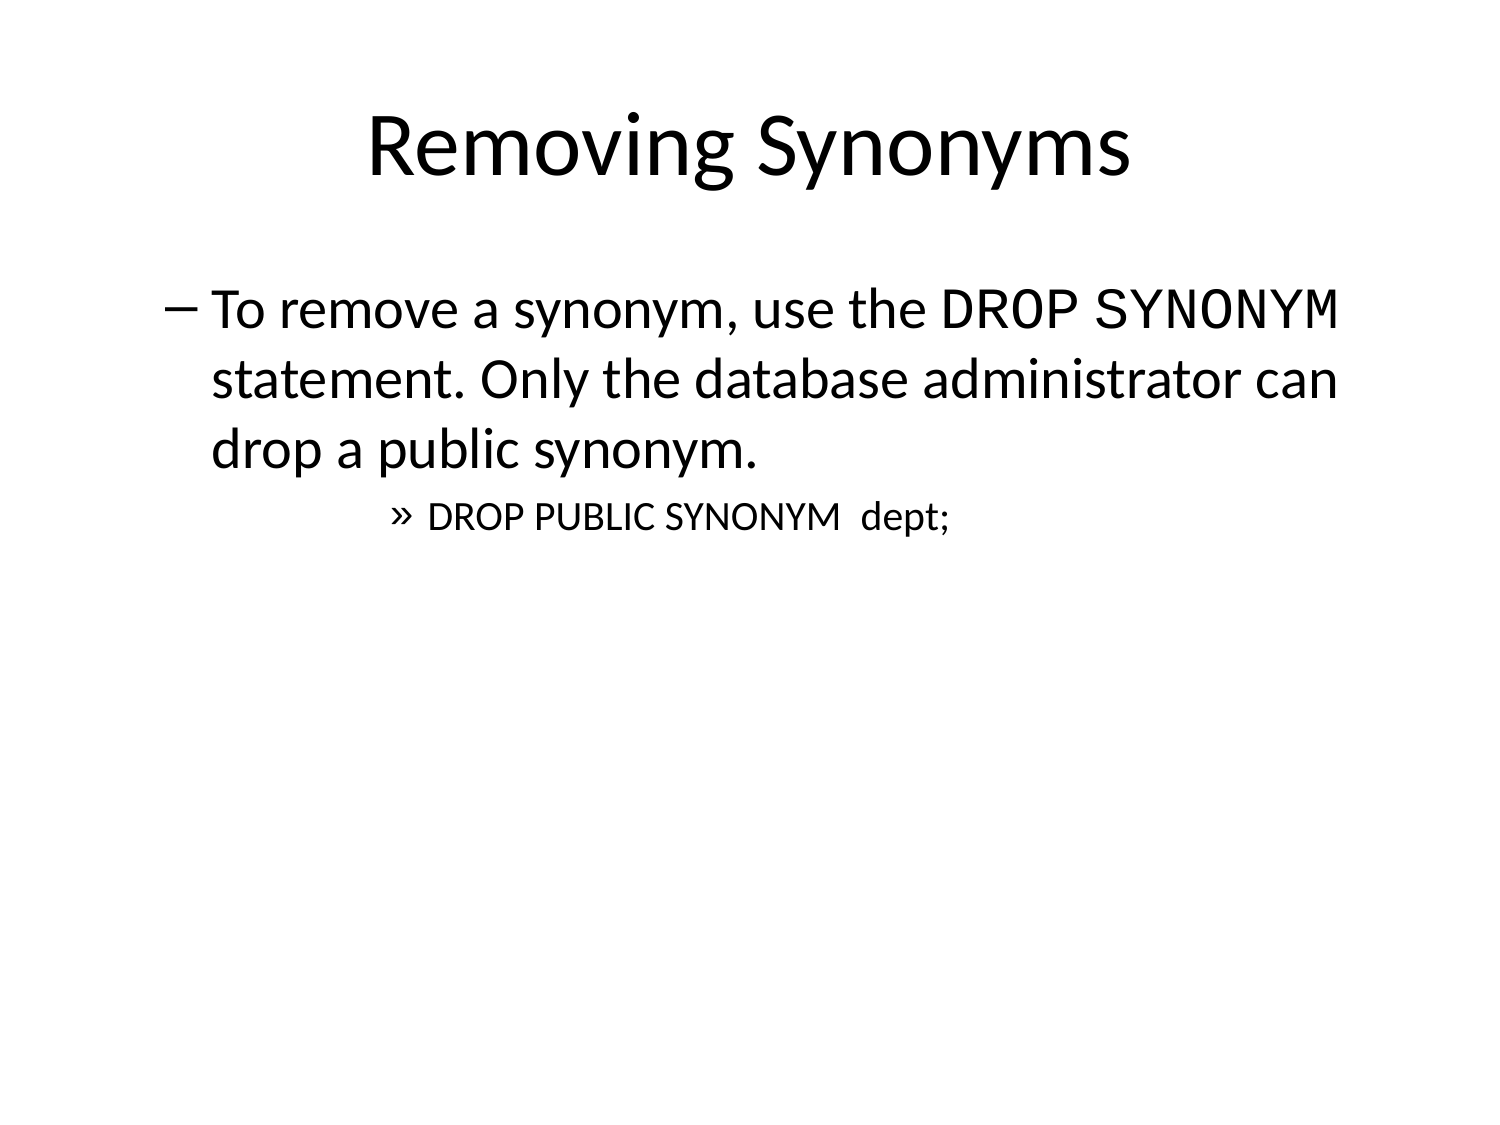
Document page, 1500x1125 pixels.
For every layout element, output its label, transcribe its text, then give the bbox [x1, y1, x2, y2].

title Removing Synonyms [75, 45, 1425, 233]
list To remove a synonym, use the DROP SYNONYM statement. Only the database administrator can drop a public synonym. DROP PUBLIC SYNONYM dept; [75, 262, 1425, 1005]
